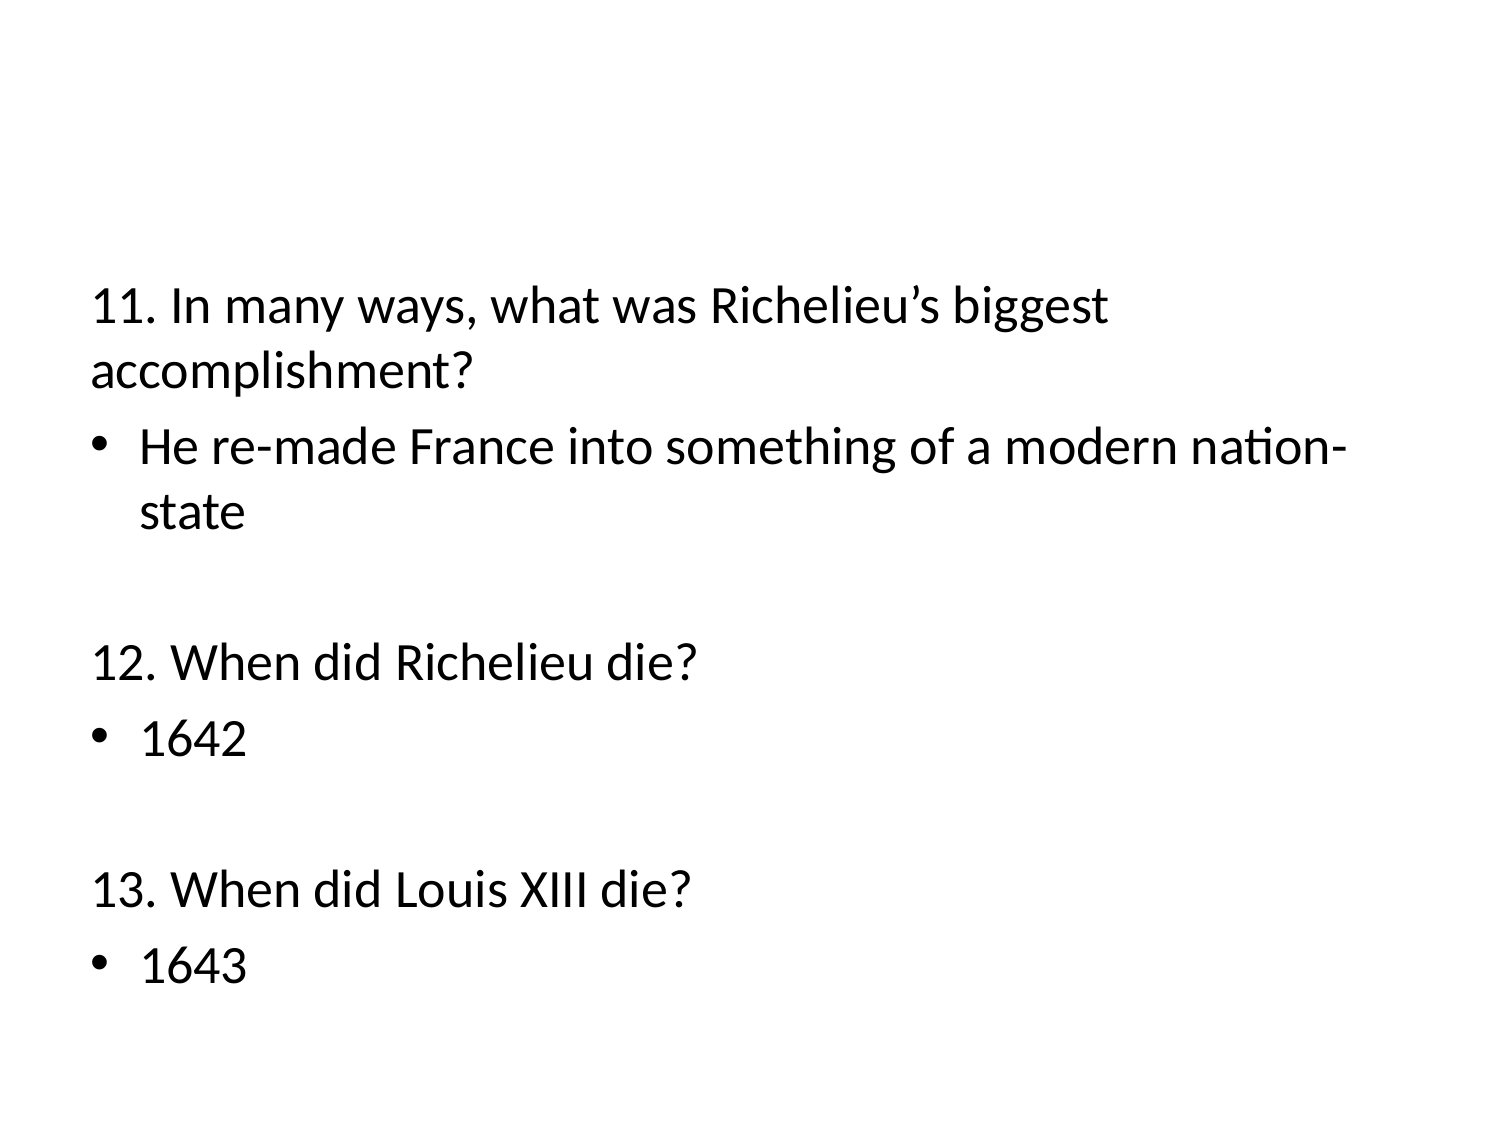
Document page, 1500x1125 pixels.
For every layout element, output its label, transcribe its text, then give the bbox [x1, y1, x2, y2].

list 11. In many ways, what was Richelieu’s biggest accomplishment? He re-made France into something of a modern nation-state 12. When did Richelieu die? 1642 13. When did Louis XIII die? 1643 [75, 262, 1425, 1005]
